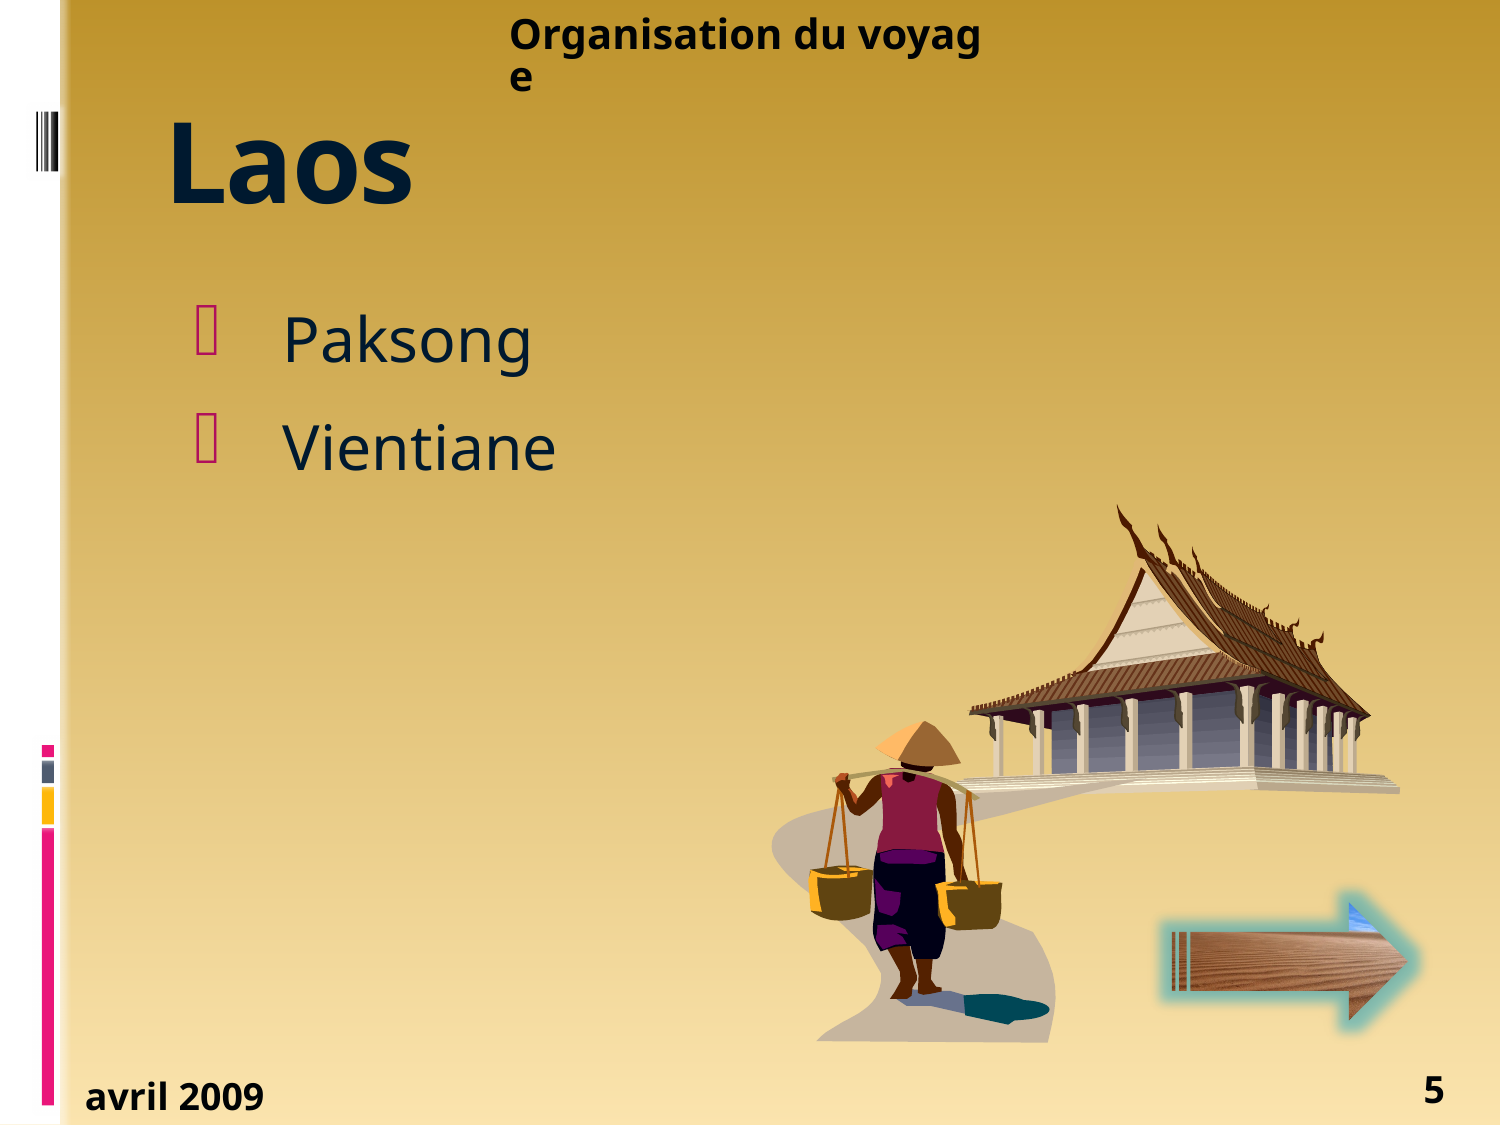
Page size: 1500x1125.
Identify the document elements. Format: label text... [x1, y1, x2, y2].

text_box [737, 491, 1409, 1044]
slide_number 5 [1408, 1055, 1500, 1125]
slide_number avril 2009 [70, 1065, 340, 1125]
title Laos [150, 83, 1425, 234]
footer Organisation du voyage [494, 0, 1006, 73]
list Paksong Vientiane [150, 292, 1425, 1043]
